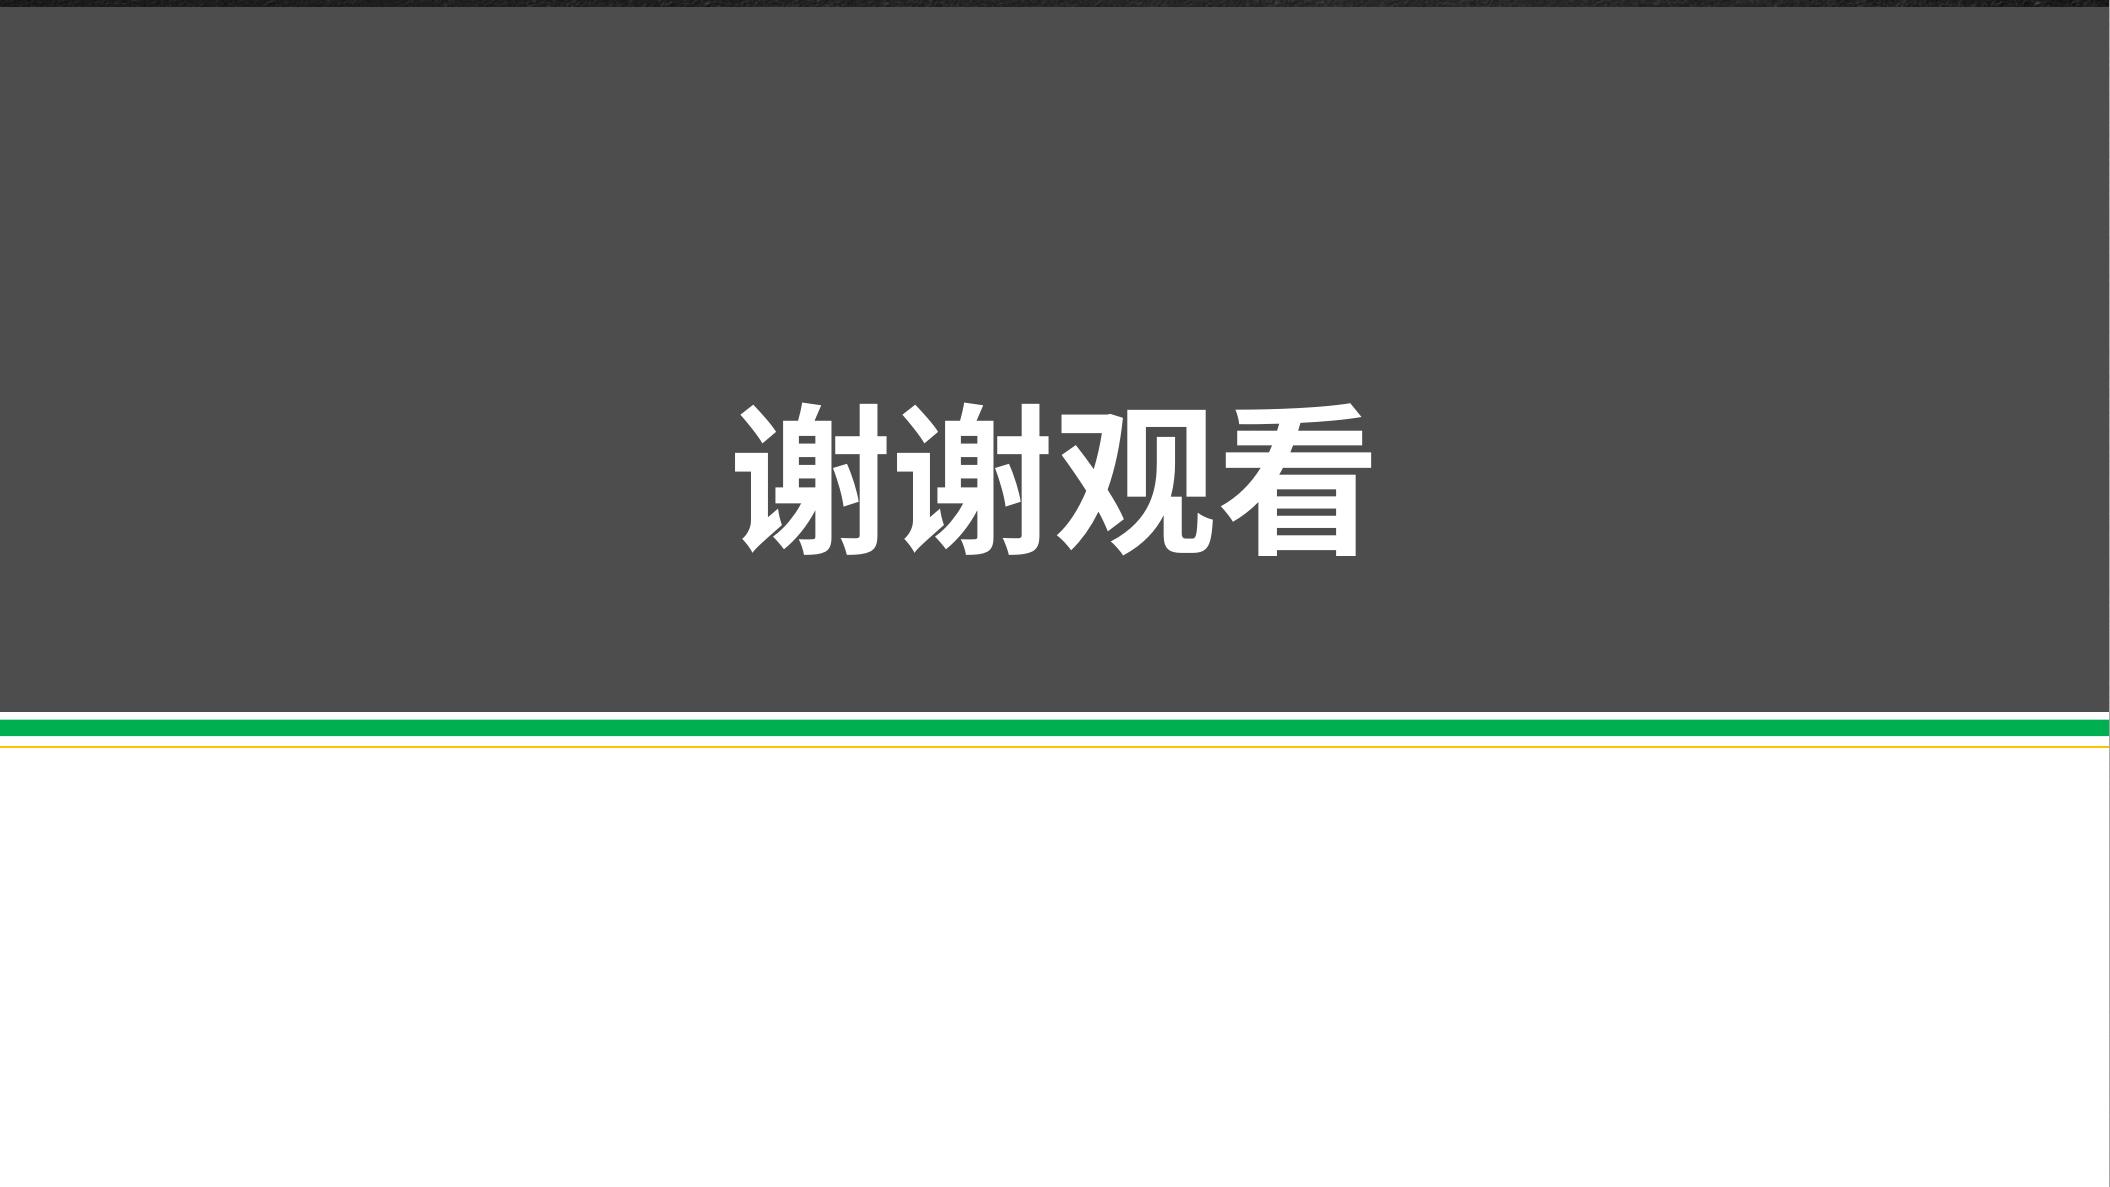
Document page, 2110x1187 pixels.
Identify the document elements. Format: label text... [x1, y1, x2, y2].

picture [0, 0, 2110, 6]
text_box [0, 6, 2110, 713]
text_box [0, 719, 2110, 737]
text_box [0, 748, 2110, 1187]
title 谢谢观看 [539, 362, 1570, 615]
text_box [0, 713, 2110, 719]
text_box [0, 737, 2110, 746]
